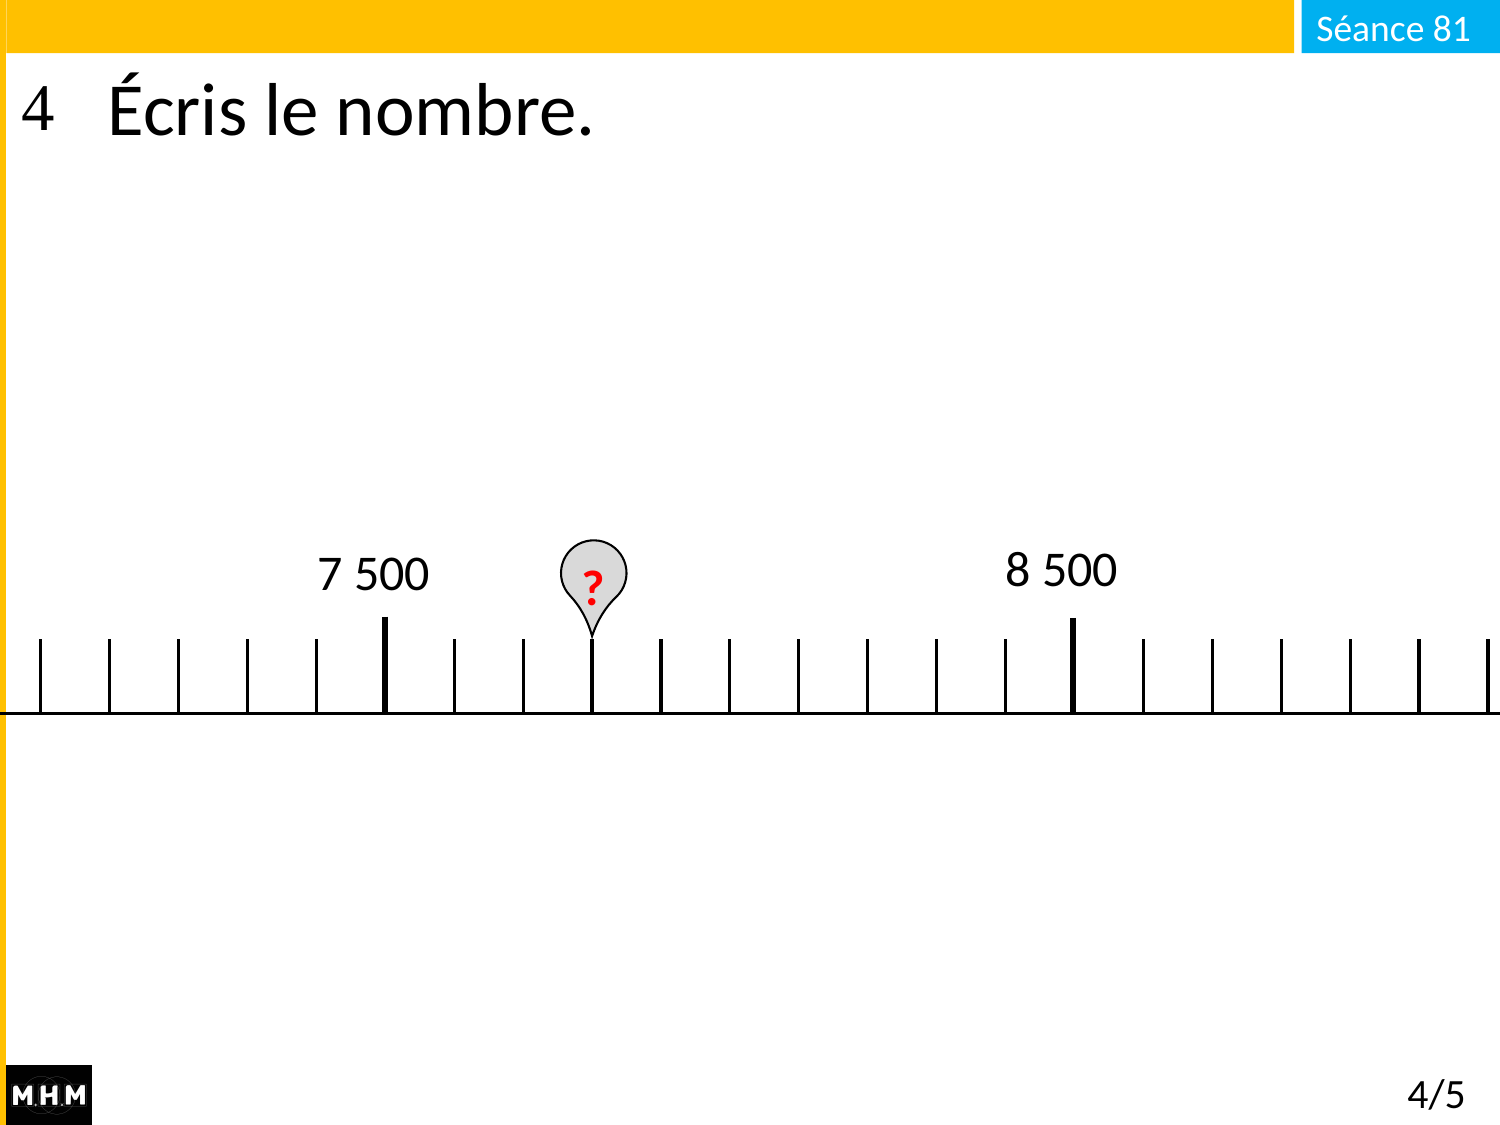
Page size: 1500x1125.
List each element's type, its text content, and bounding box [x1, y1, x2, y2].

text_box ? [566, 547, 640, 616]
text_box [559, 553, 566, 593]
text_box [0, 616, 1500, 715]
list 4/5 [1373, 1064, 1500, 1125]
picture [6, 1065, 92, 1125]
text_box 8 500 [991, 529, 1144, 604]
text_box [572, 539, 616, 547]
text_box 7 500 [303, 533, 468, 609]
title Écris le nombre. [92, 29, 1387, 192]
